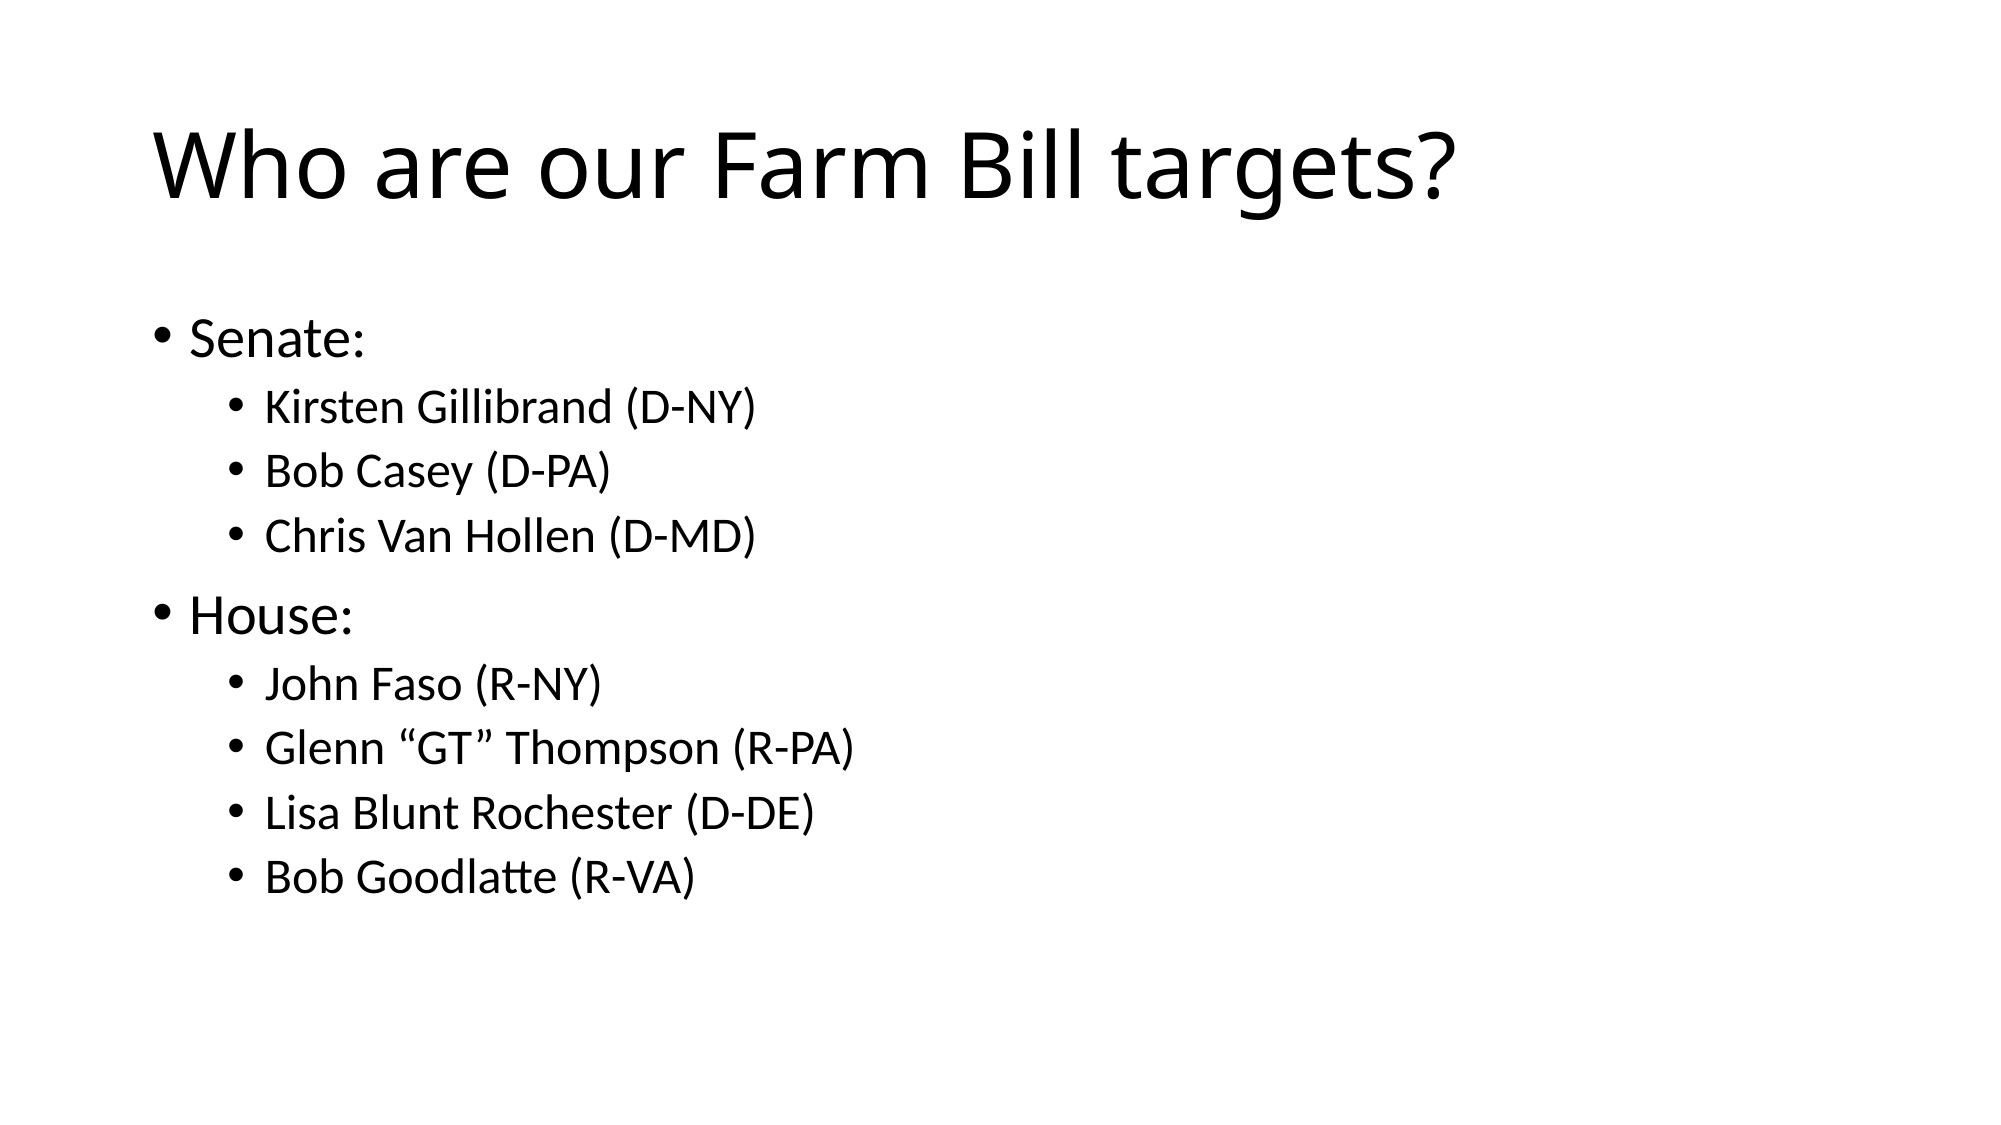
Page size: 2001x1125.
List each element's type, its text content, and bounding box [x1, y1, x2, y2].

list Senate: Kirsten Gillibrand (D-NY) Bob Casey (D-PA) Chris Van Hollen (D-MD) House: John Faso (R-NY) Glenn “GT” Thompson (R-PA) Lisa Blunt Rochester (D-DE) Bob Goodlatte (R-VA) [137, 299, 1863, 1014]
title Who are our Farm Bill targets? [137, 59, 1863, 278]
